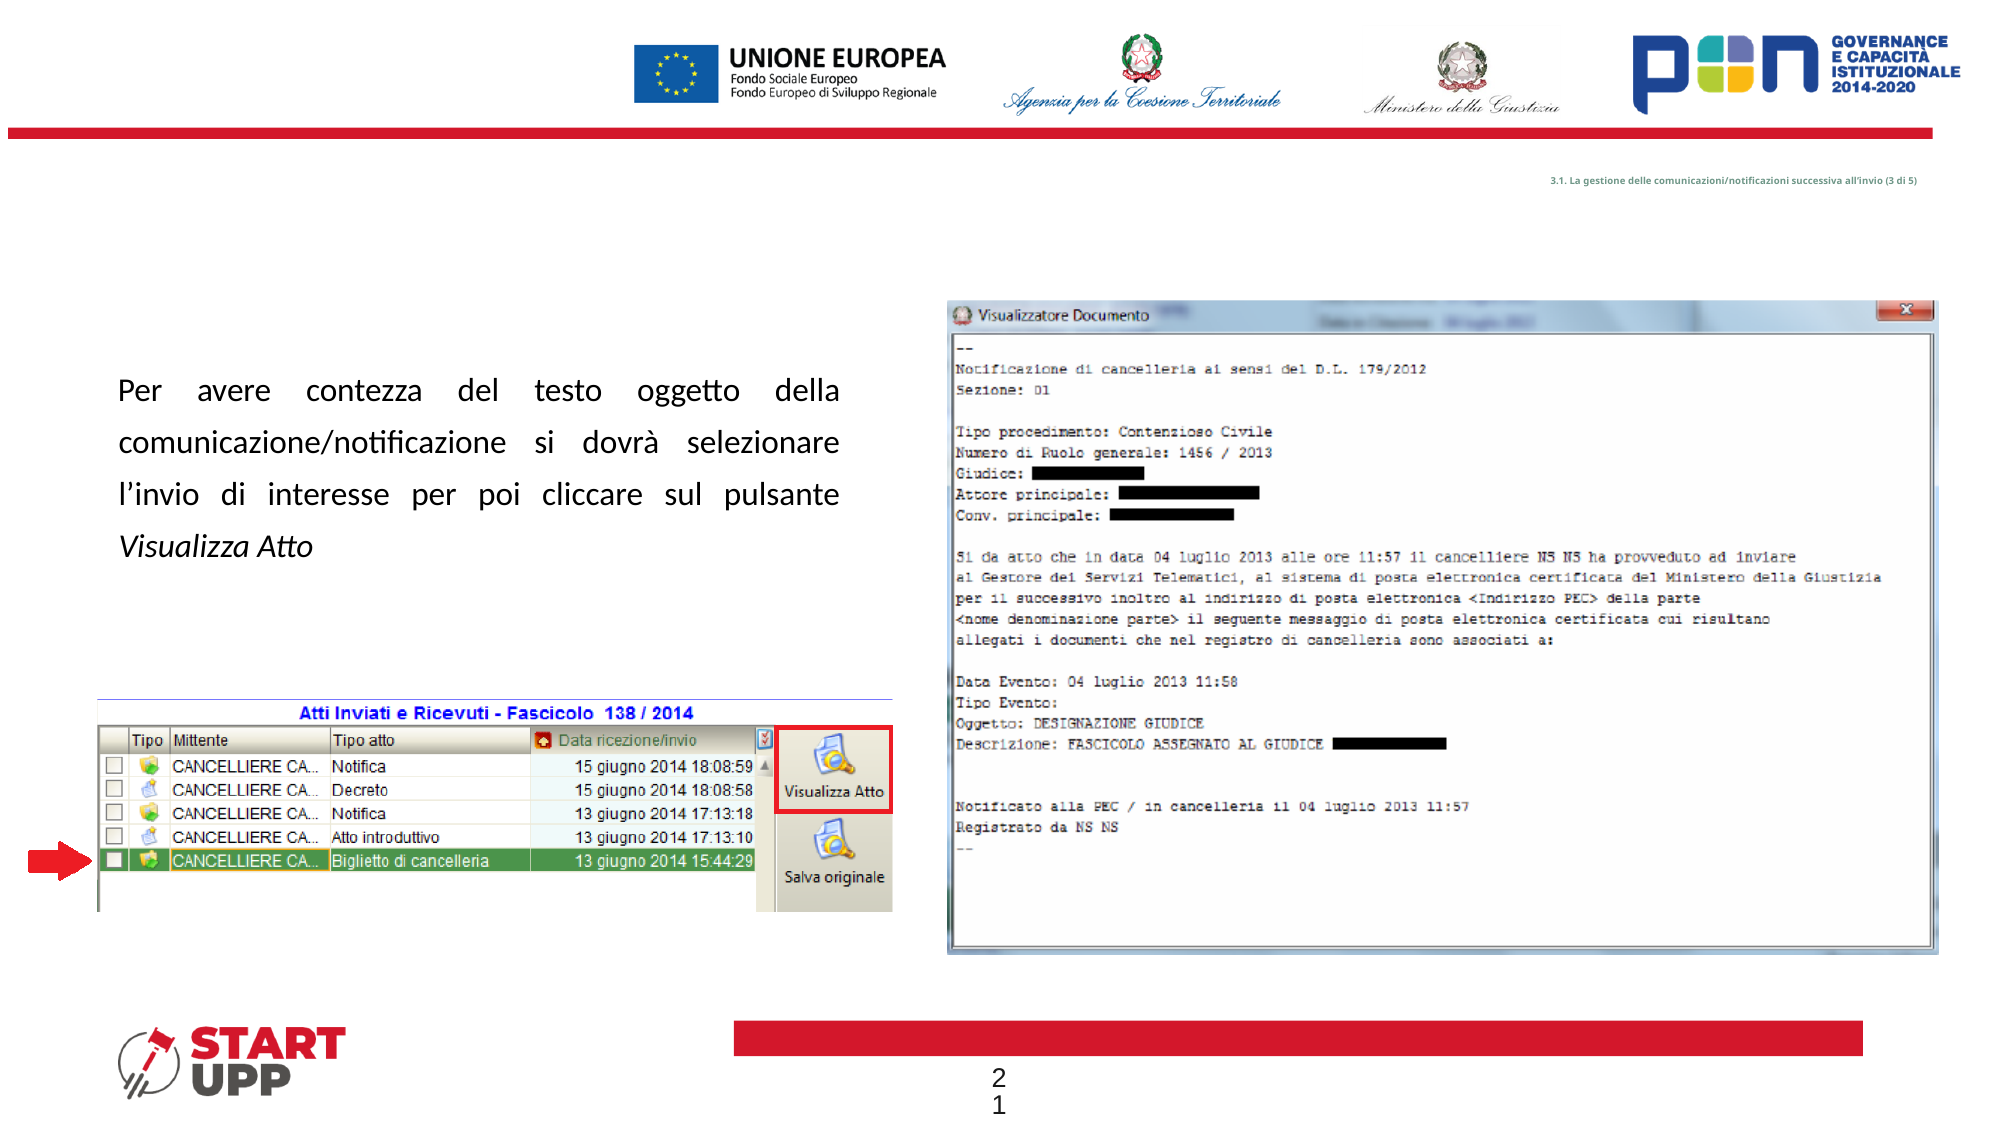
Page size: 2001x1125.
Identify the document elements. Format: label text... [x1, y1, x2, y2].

slide_number 21 [971, 1039, 1028, 1114]
picture [946, 299, 1939, 955]
text_box [53, 299, 736, 426]
picture [114, 1019, 351, 1103]
picture [612, 24, 1972, 119]
title 3.1. La gestione delle comunicazioni/notificazioni successiva all’invio (3 di 5) [40, 154, 1939, 248]
picture [24, 699, 893, 912]
text_box Per avere contezza del testo oggetto della comunicazione/notificazione si dovrà selezionare l’invio di interesse per poi cliccare sul pulsante Visualizza Atto [103, 351, 842, 564]
